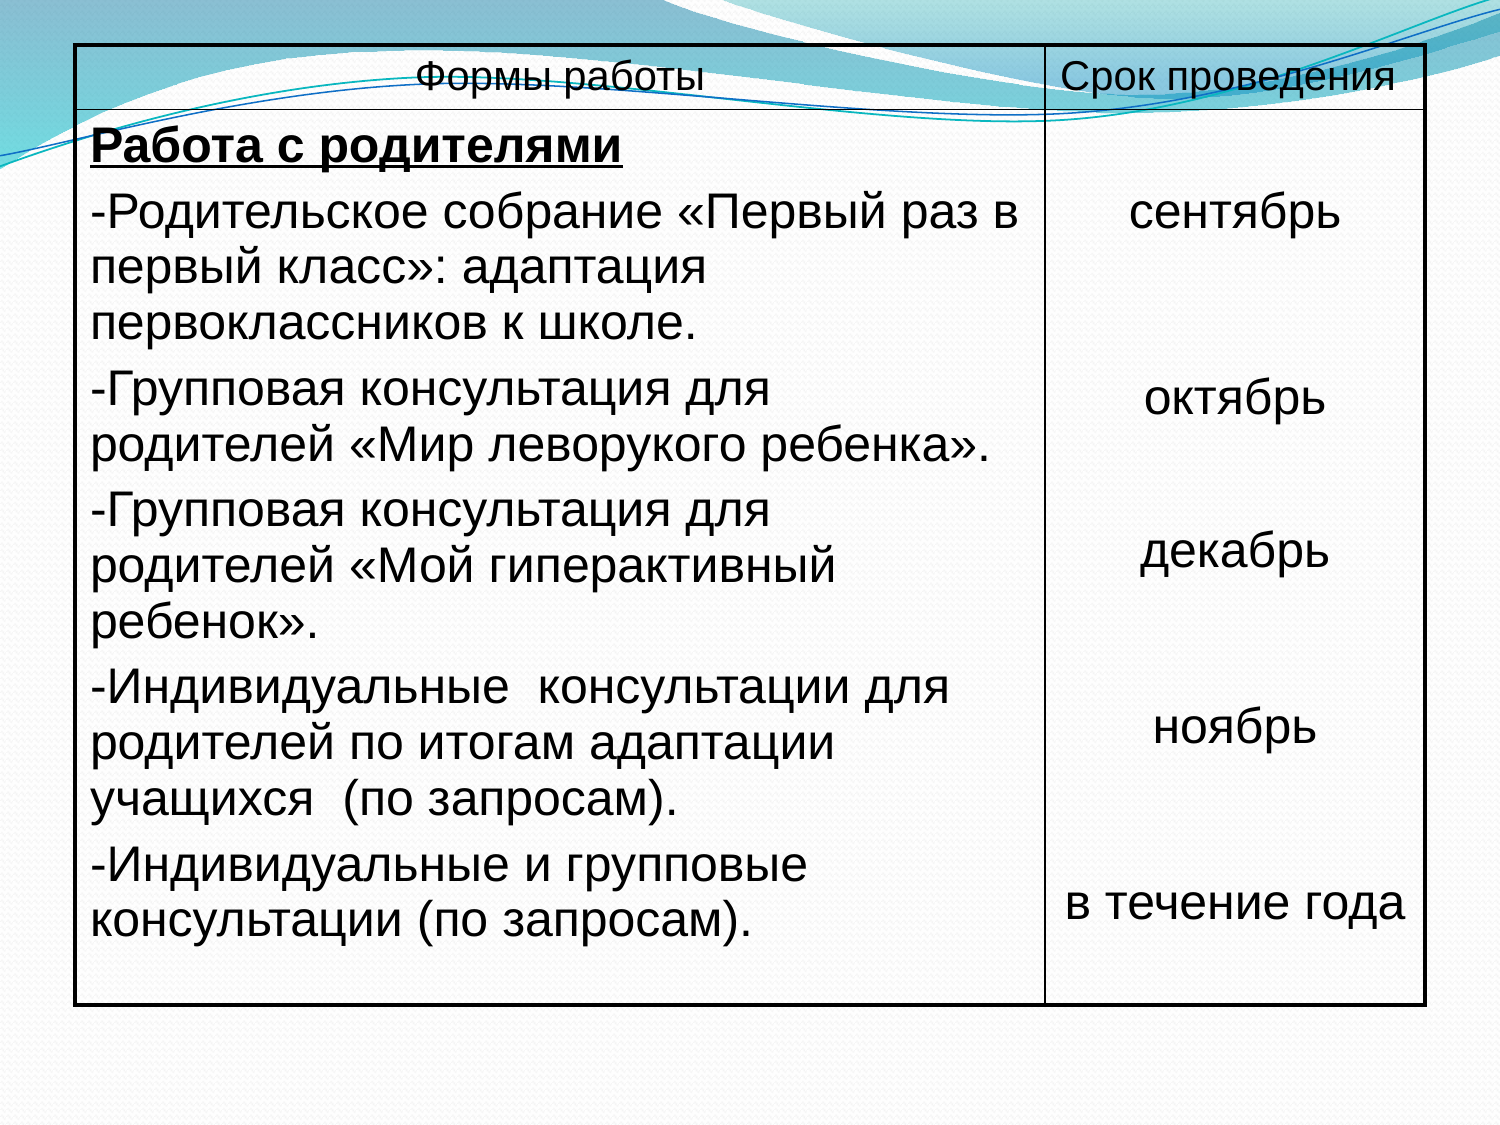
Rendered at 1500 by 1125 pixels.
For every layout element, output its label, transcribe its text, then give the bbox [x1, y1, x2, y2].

table_cell сентябрь октябрь декабрь ноябрь в течение года [1046, 110, 1423, 1003]
table_header Срок проведения [1046, 47, 1423, 109]
table_cell Работа с родителями -Родительское собрание «Первый раз в первый класс»: адаптация первоклассников к школе. -Групповая консультация для родителей «Мир леворукого ребенка». -Групповая консультация для родителей «Мой гиперактивный ребенок». -Индивидуальные консультации для родителей по итогам адаптации учащихся (по запросам). -Индивидуальные и групповые консультации (по запросам). [77, 110, 1044, 1003]
table_header Формы работы [77, 47, 1044, 109]
